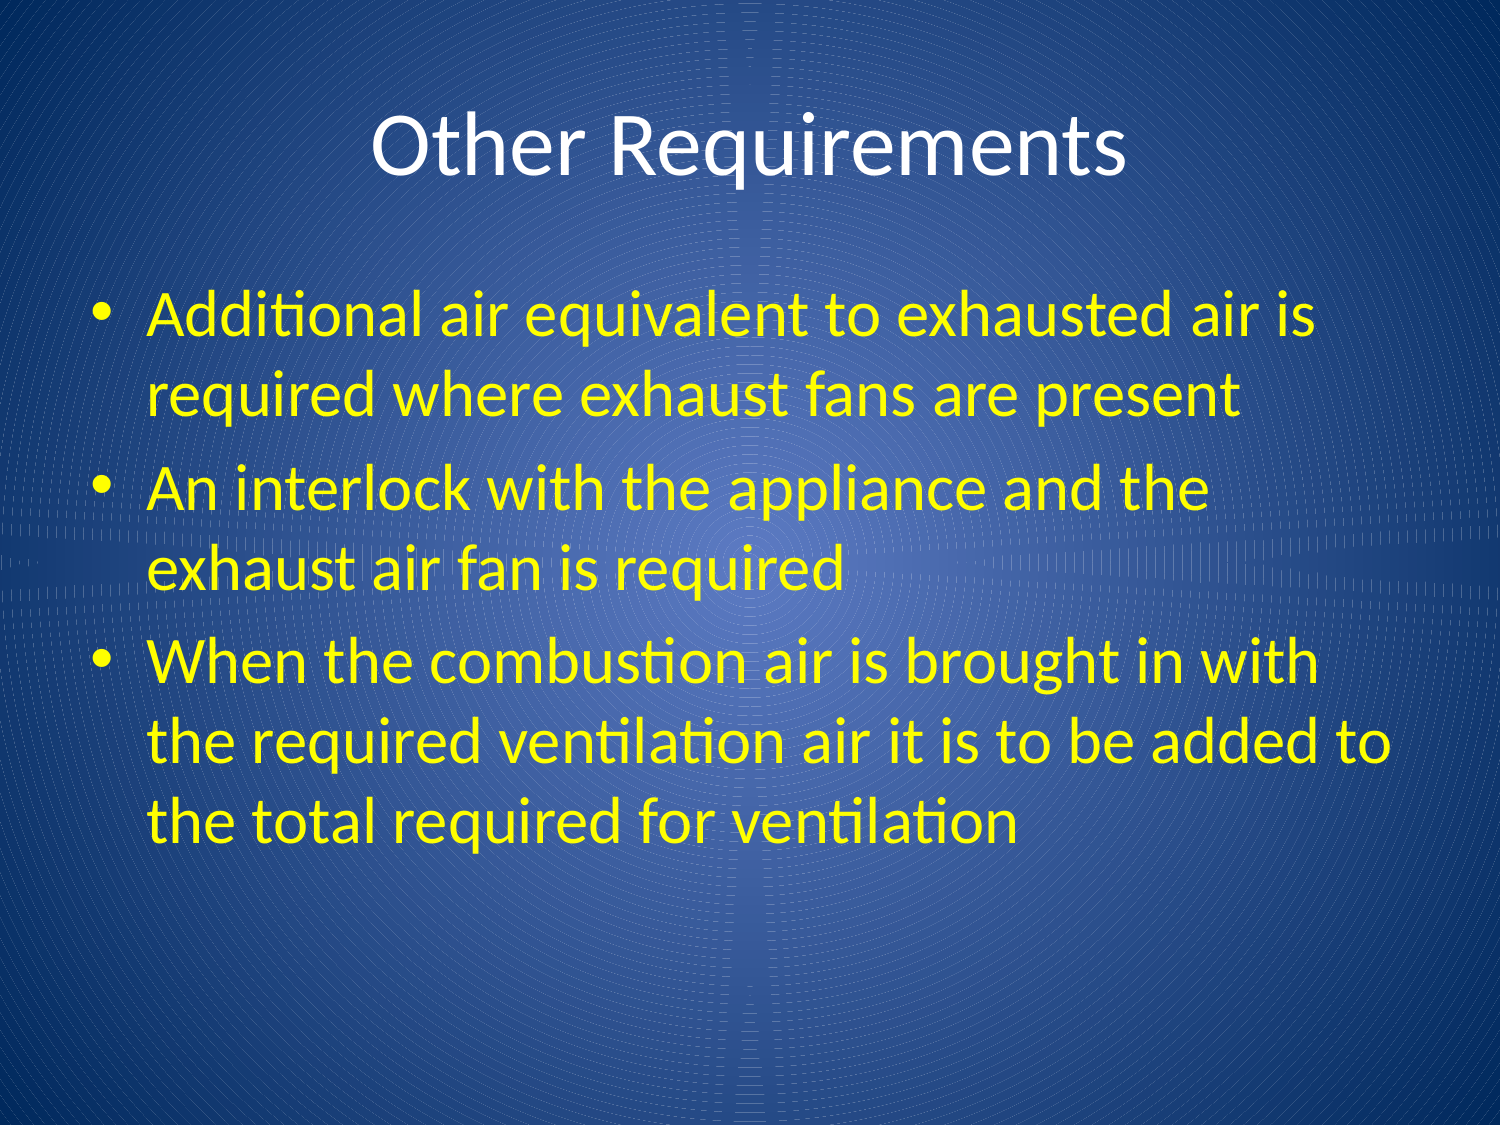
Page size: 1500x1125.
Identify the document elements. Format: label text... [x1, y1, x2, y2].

title Other Requirements [75, 45, 1425, 233]
list Additional air equivalent to exhausted air is required where exhaust fans are present An interlock with the appliance and the exhaust air fan is required When the combustion air is brought in with the required ventilation air it is to be added to the total required for ventilation [75, 262, 1425, 1005]
